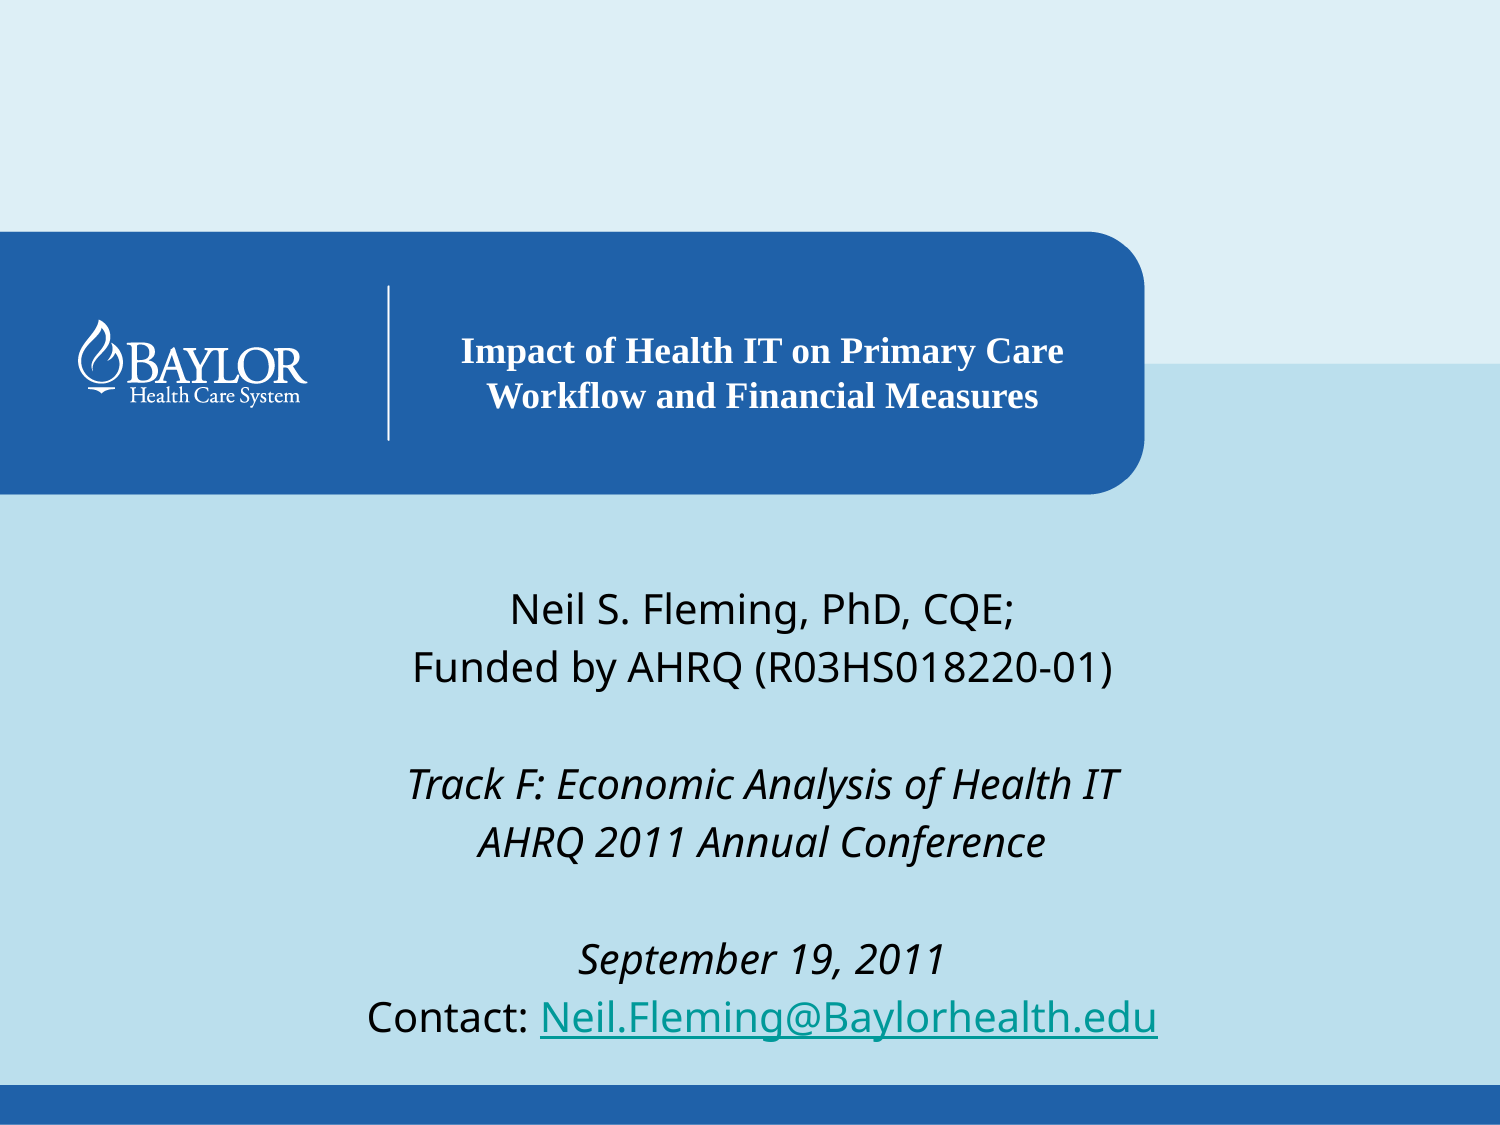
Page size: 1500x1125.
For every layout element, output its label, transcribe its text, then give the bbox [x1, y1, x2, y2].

title Impact of Health IT on Primary Care Workflow and Financial Measures [412, 287, 1113, 500]
picture [0, 0, 1500, 1125]
list Neil S. Fleming, PhD, CQE; Funded by AHRQ (R03HS018220-01) Track F: Economic Analysis of Health IT AHRQ 2011 Annual Conference September 19, 2011 Contact: Neil.Fleming@Baylorhealth.edu [99, 575, 1425, 875]
